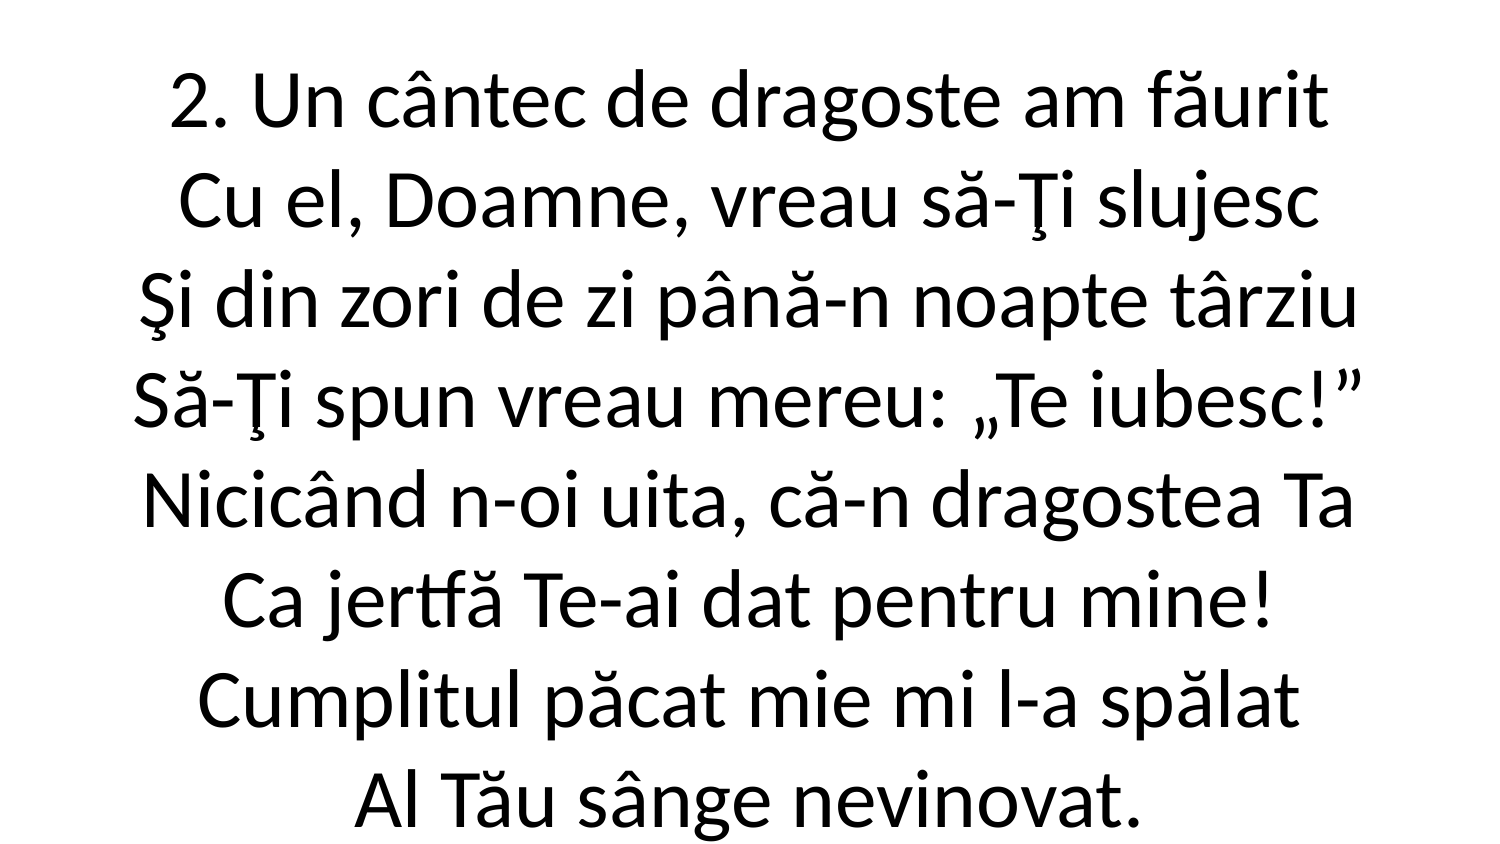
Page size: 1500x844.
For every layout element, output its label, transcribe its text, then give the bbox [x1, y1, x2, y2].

text_box 2. Un cântec de dragoste am făurit Cu el, Doamne, vreau să-Ţi slujesc Şi din zori de zi până-n noapte târziu Să-Ţi spun vreau mereu: „Te iubesc!” Nicicând n-oi uita, că-n dragostea Ta Ca jertfă Te-ai dat pentru mine! Cumplitul păcat mie mi l-a spălat Al Tău sânge nevinovat. [118, 0, 1382, 844]
